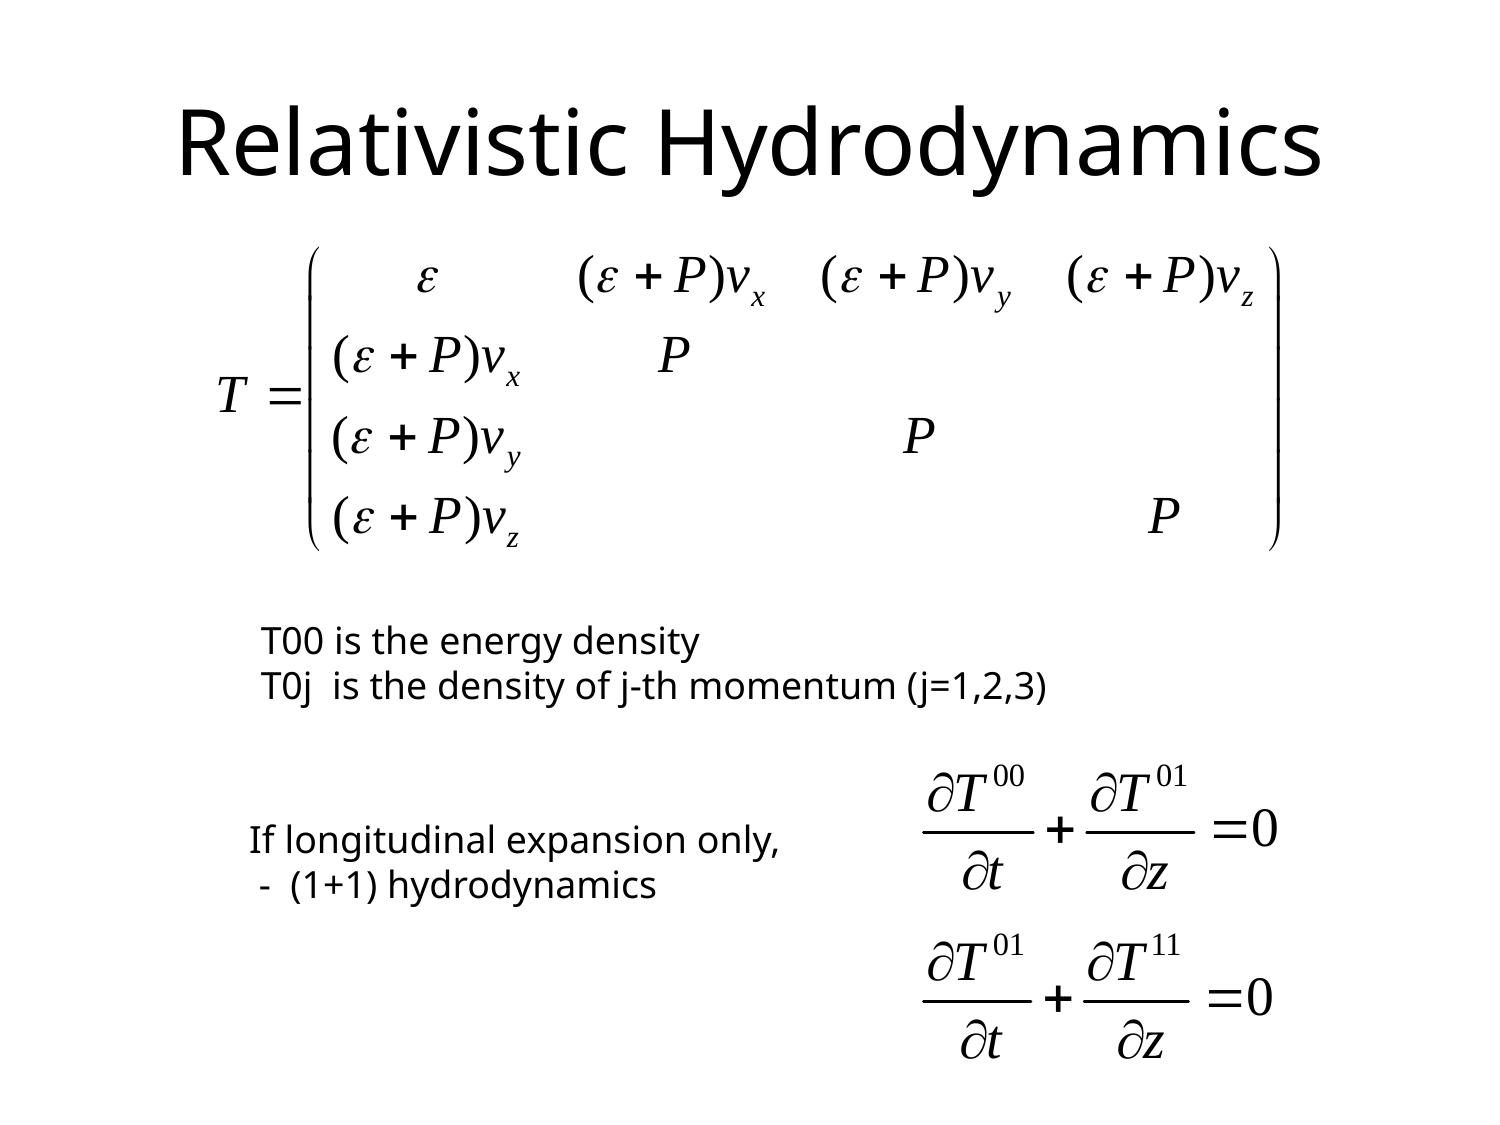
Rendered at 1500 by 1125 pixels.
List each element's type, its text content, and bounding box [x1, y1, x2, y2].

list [210, 234, 1295, 565]
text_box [913, 749, 1290, 1084]
text_box If longitudinal expansion only, - (1+1) hydrodynamics [234, 808, 856, 914]
title Relativistic Hydrodynamics [75, 45, 1425, 233]
text_box T00 is the energy density T0j is the density of j-th momentum (j=1,2,3) [246, 609, 1325, 715]
